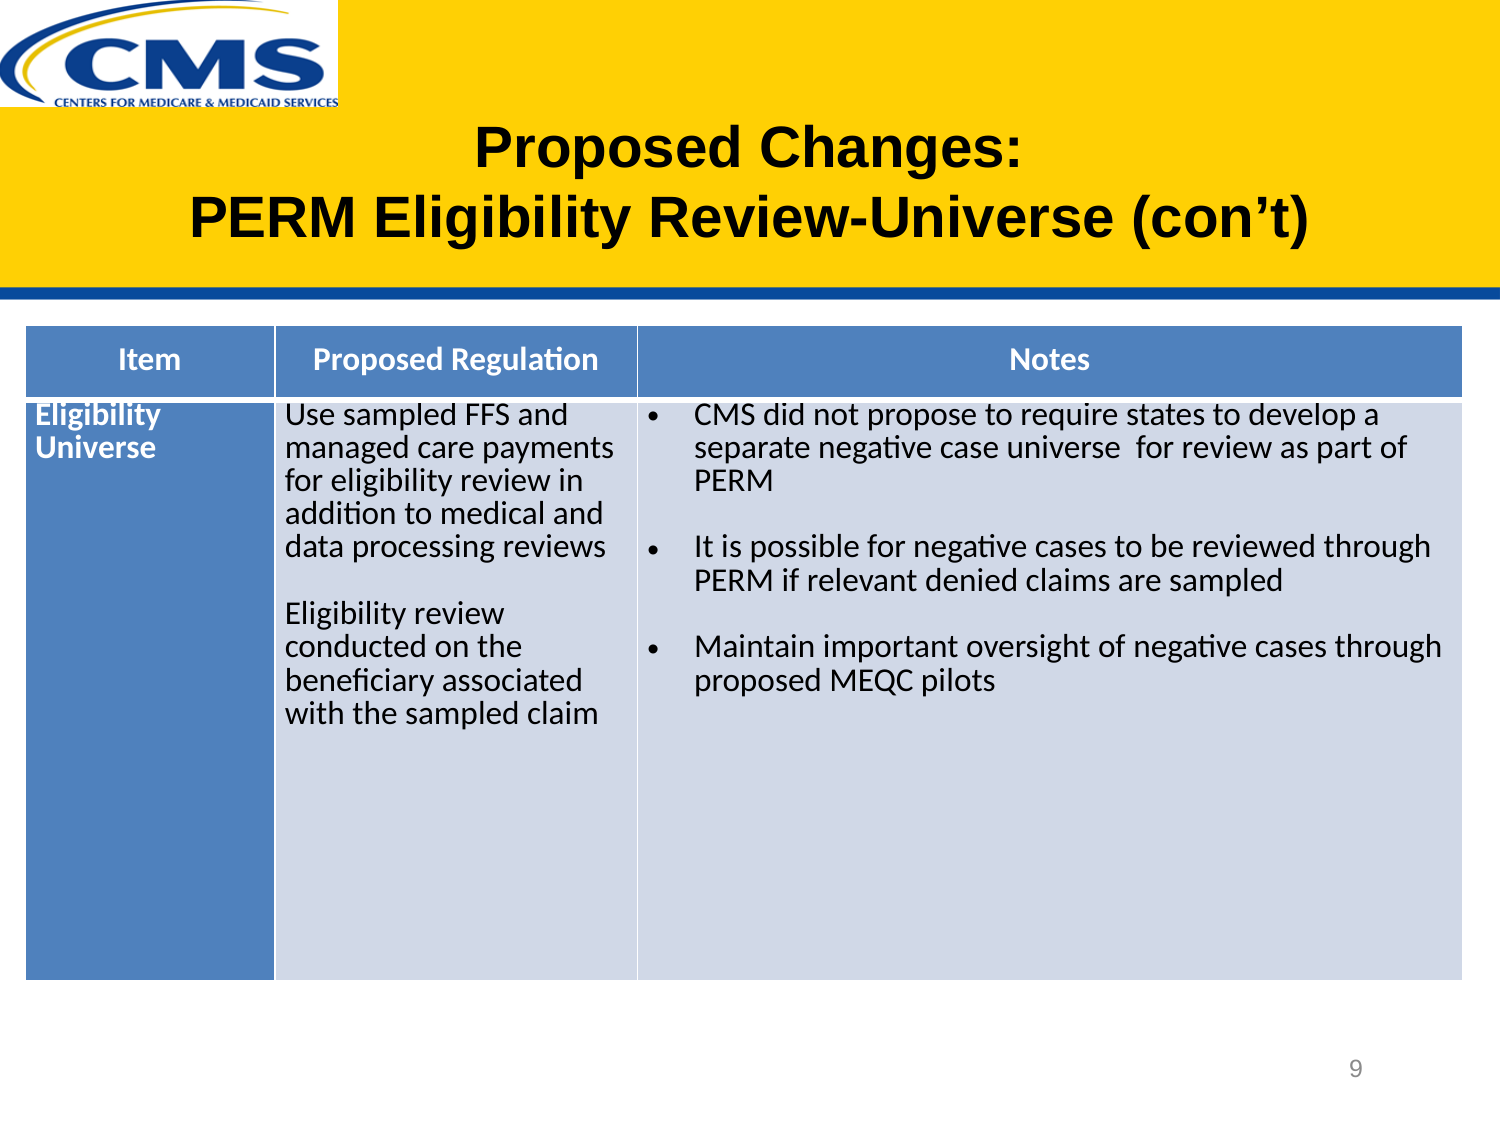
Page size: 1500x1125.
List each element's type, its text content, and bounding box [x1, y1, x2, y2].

picture [0, 0, 338, 108]
table_header Notes [638, 326, 1462, 397]
table_cell Eligibility Universe [26, 403, 274, 980]
table_cell CMS did not propose to require states to develop a separate negative case universe for review as part of PERM It is possible for negative cases to be reviewed through PERM if relevant denied claims are sampled Maintain important oversight of negative cases through proposed MEQC pilots [638, 403, 1462, 980]
table_header Item [26, 326, 274, 397]
slide_number 9 [1275, 1037, 1438, 1098]
table_cell Use sampled FFS and managed care payments for eligibility review in addition to medical and data processing reviews Eligibility review conducted on the beneficiary associated with the sampled claim [276, 403, 637, 980]
table_header Proposed Regulation [276, 326, 637, 397]
title Proposed Changes: PERM Eligibility Review-Universe (con’t) [0, 0, 1500, 288]
